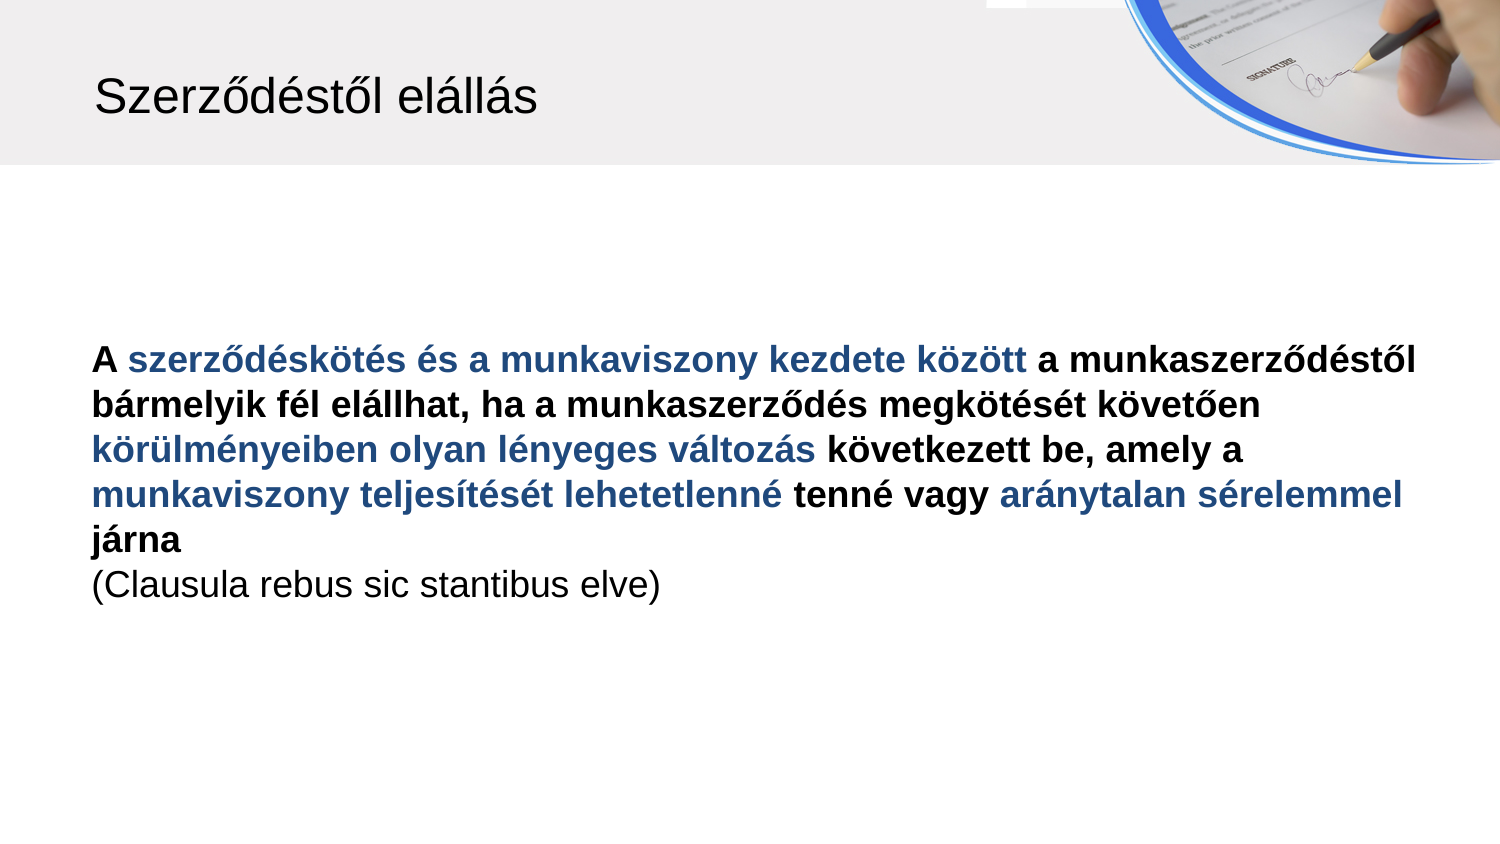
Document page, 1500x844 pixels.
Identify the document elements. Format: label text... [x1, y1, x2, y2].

text_box A szerződéskötés és a munkaviszony kezdete között a munkaszerződéstől bármelyik fél elállhat, ha a munkaszerződés megkötését követően körülményeiben olyan lényeges változás következett be, amely a munkaviszony teljesítését lehetetlenné tenné vagy aránytalan sérelemmel járna (Clausula rebus sic stantibus elve) [76, 327, 1436, 613]
text_box Szerződéstől elállás [79, 55, 554, 131]
picture [0, 0, 1500, 844]
